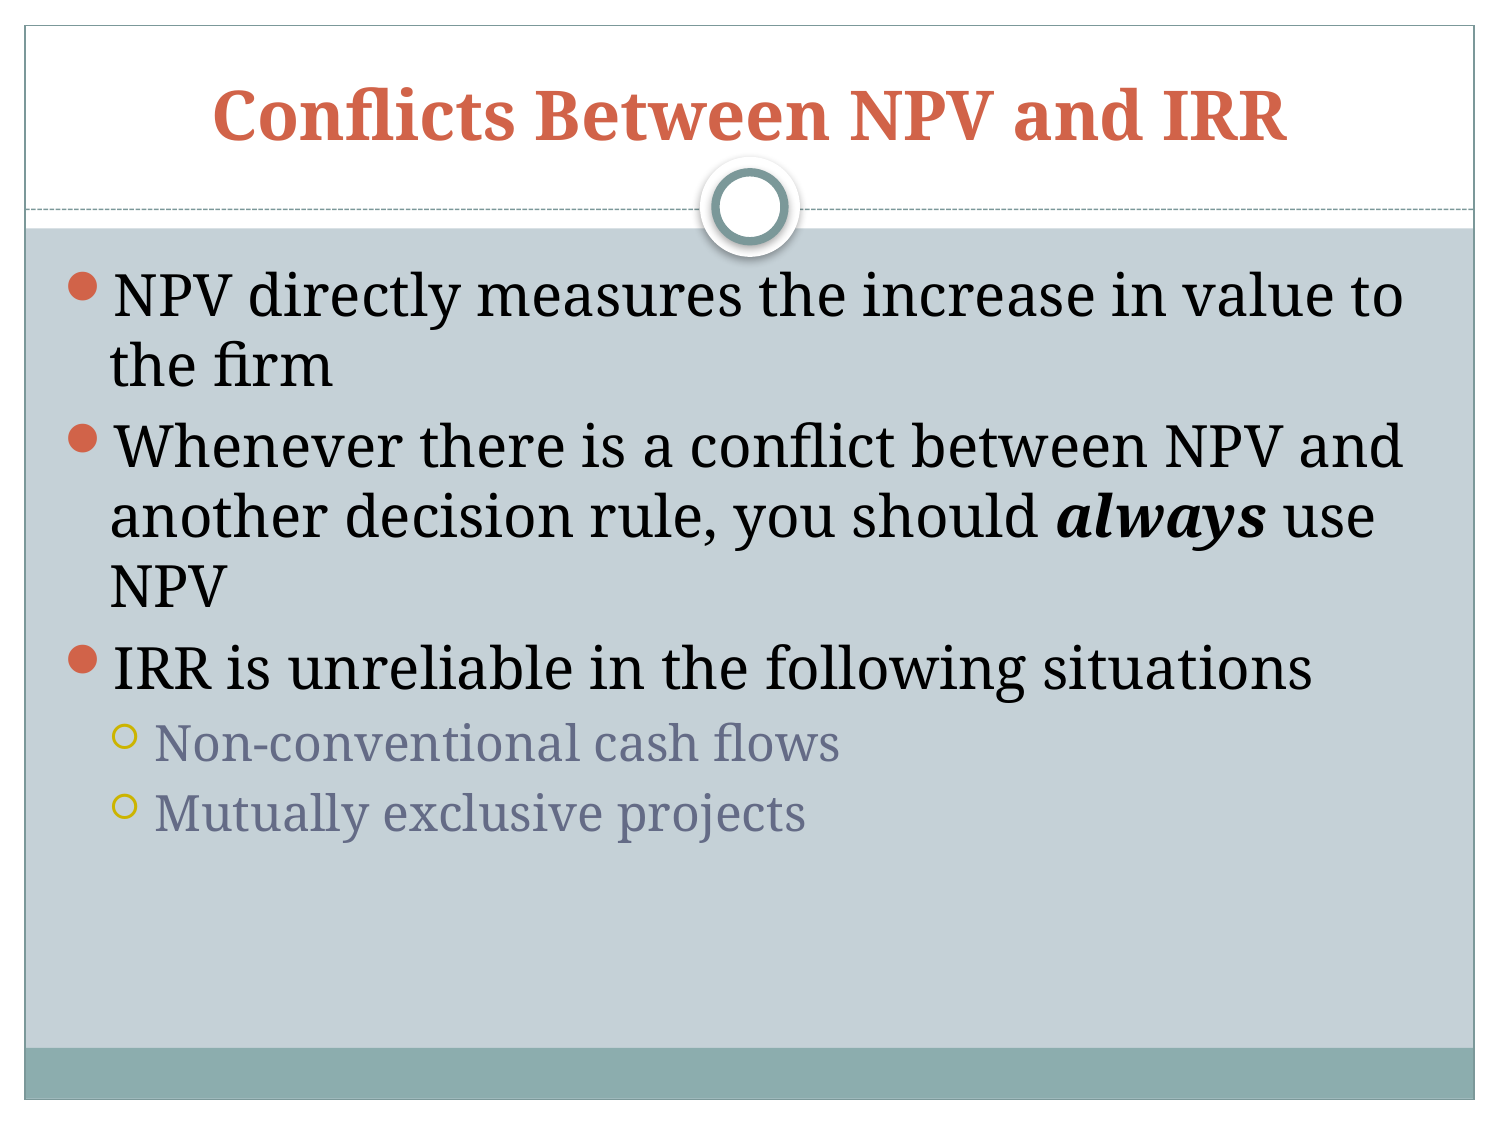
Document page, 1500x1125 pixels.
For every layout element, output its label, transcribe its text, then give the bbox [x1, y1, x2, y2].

list NPV directly measures the increase in value to the firm Whenever there is a conflict between NPV and another decision rule, you should always use NPV IRR is unreliable in the following situations Non-conventional cash flows Mutually exclusive projects [49, 250, 1445, 1001]
title Conflicts Between NPV and IRR [49, 37, 1450, 162]
